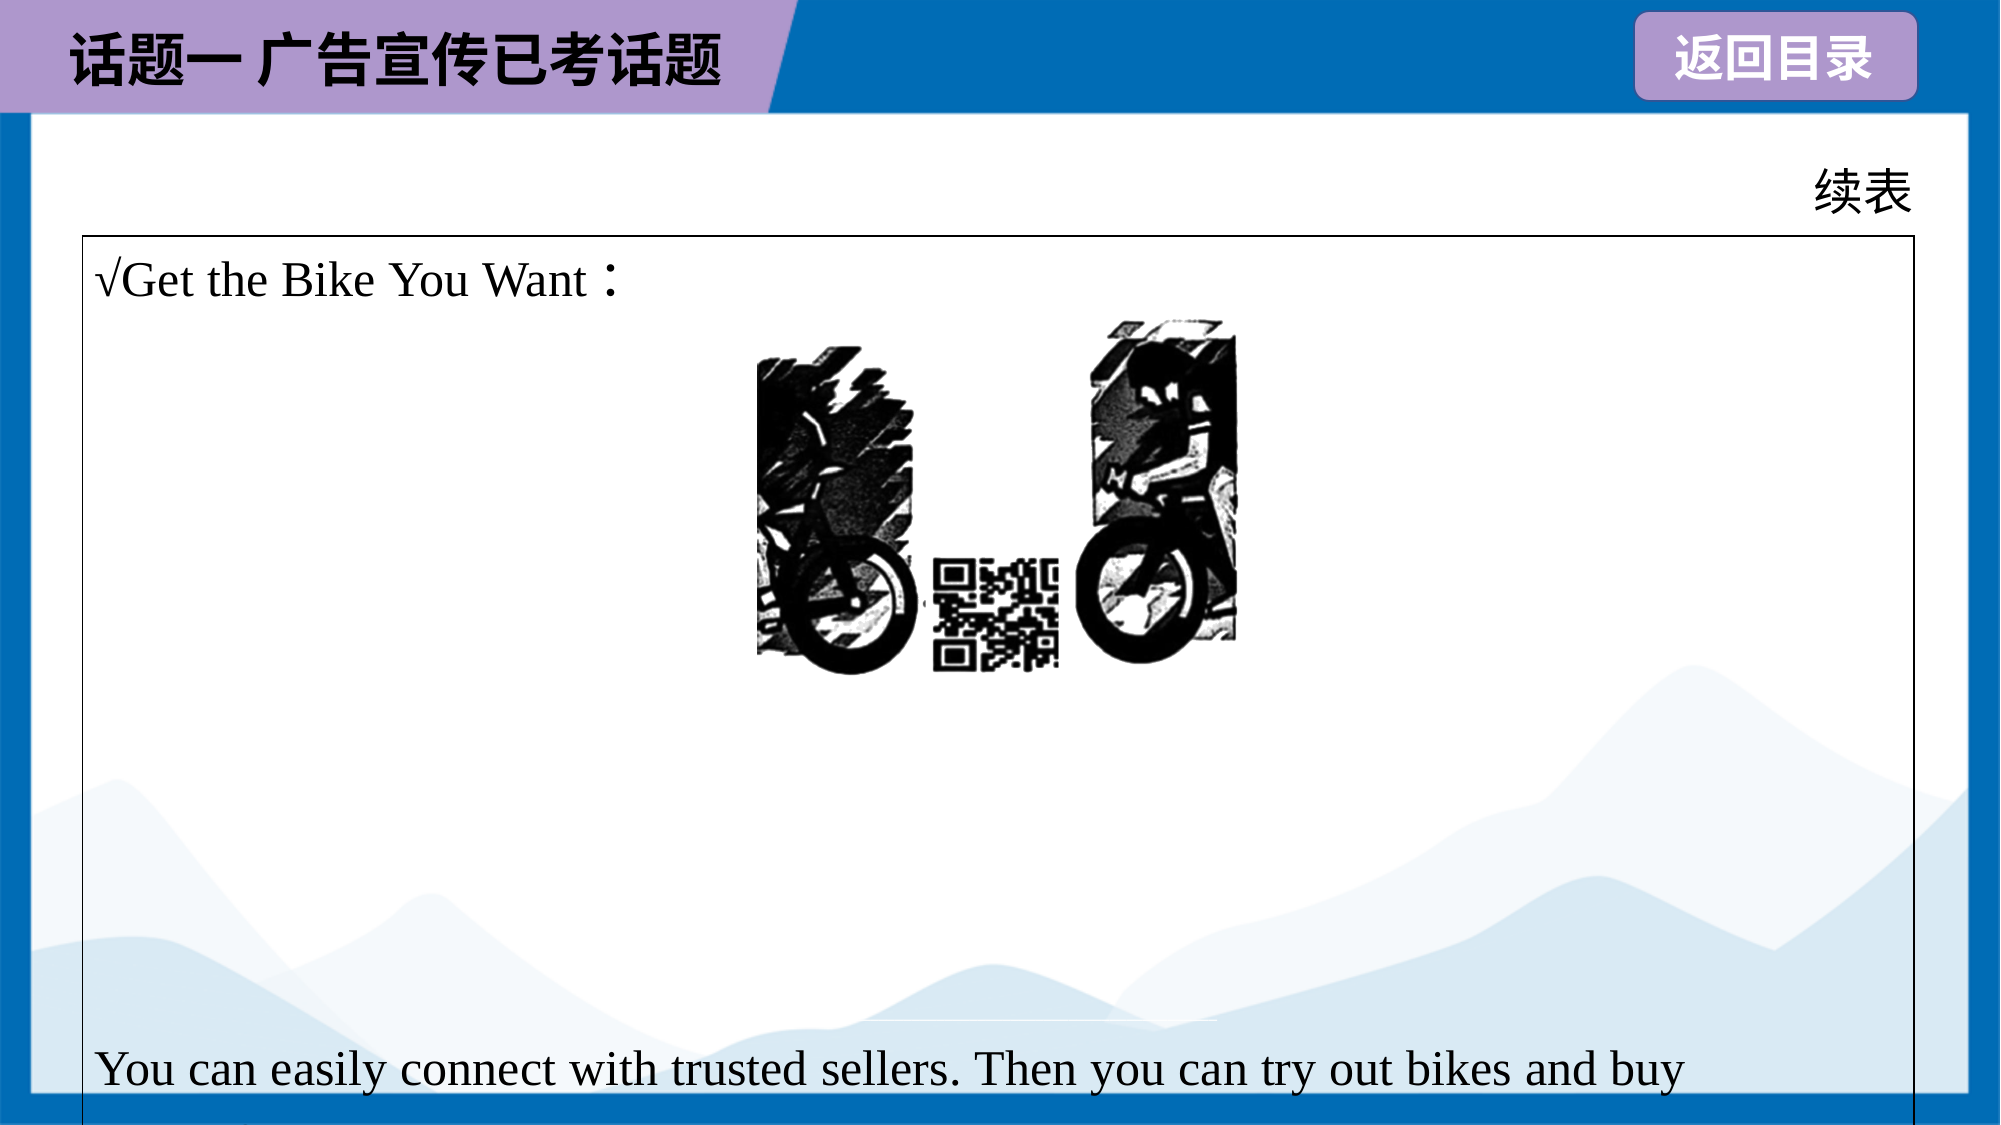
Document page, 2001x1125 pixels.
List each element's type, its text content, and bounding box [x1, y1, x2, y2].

picture [0, 0, 2000, 1125]
text_box 续表 [1813, 146, 1914, 220]
table_header √Get the Bike You Want： ______________________________________________________ You can easily connect with trusted sellers. Then you can try out bikes and buy the perfect one without any trouble. If you're looking for a shiny new bike or a second-hand one, shop with confidence as you've got our service to find the best one. Visit http：//www.bike-shopping.com or scan here. [83, 237, 1913, 1125]
picture [757, 318, 1239, 676]
